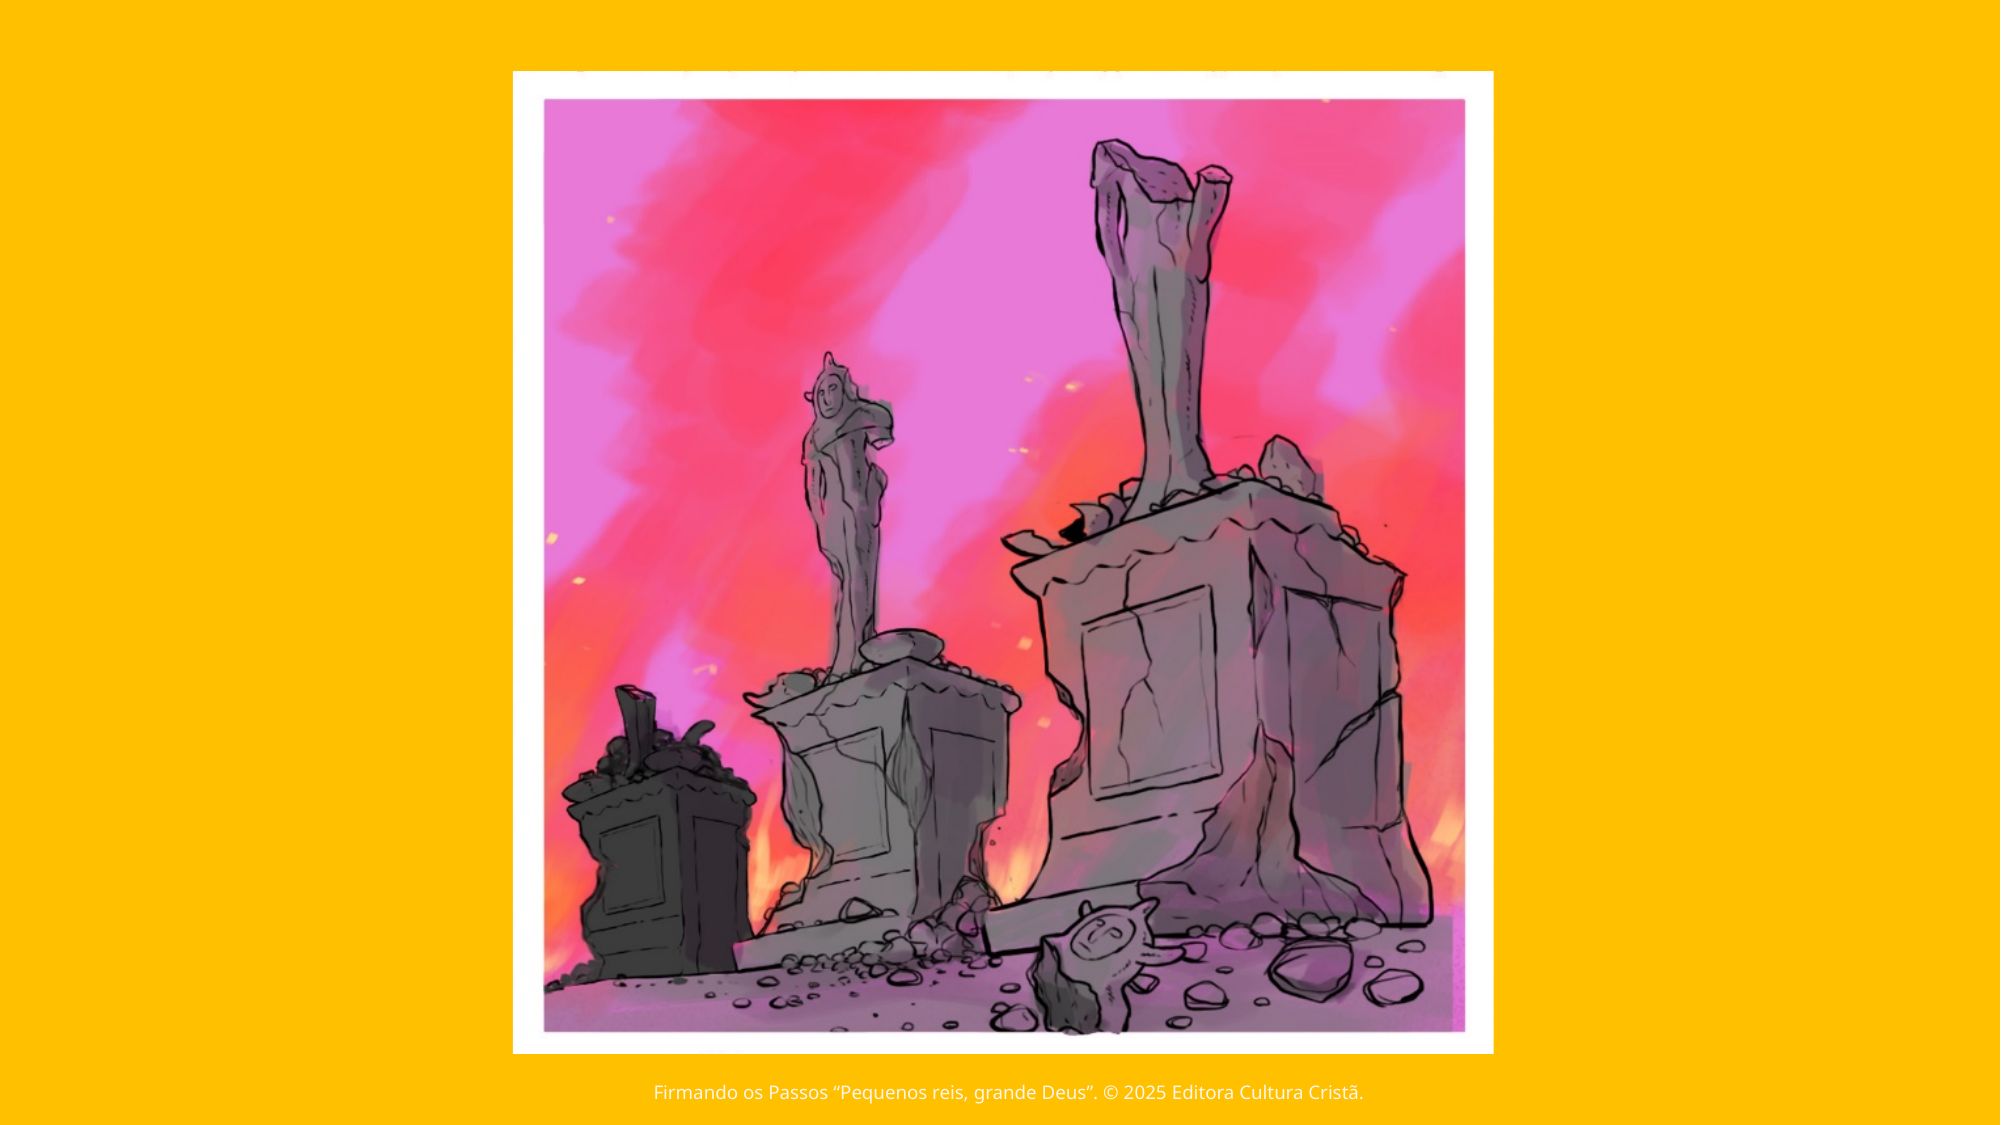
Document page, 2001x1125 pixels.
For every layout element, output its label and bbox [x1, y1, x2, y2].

text_box [0, 70, 2000, 1125]
